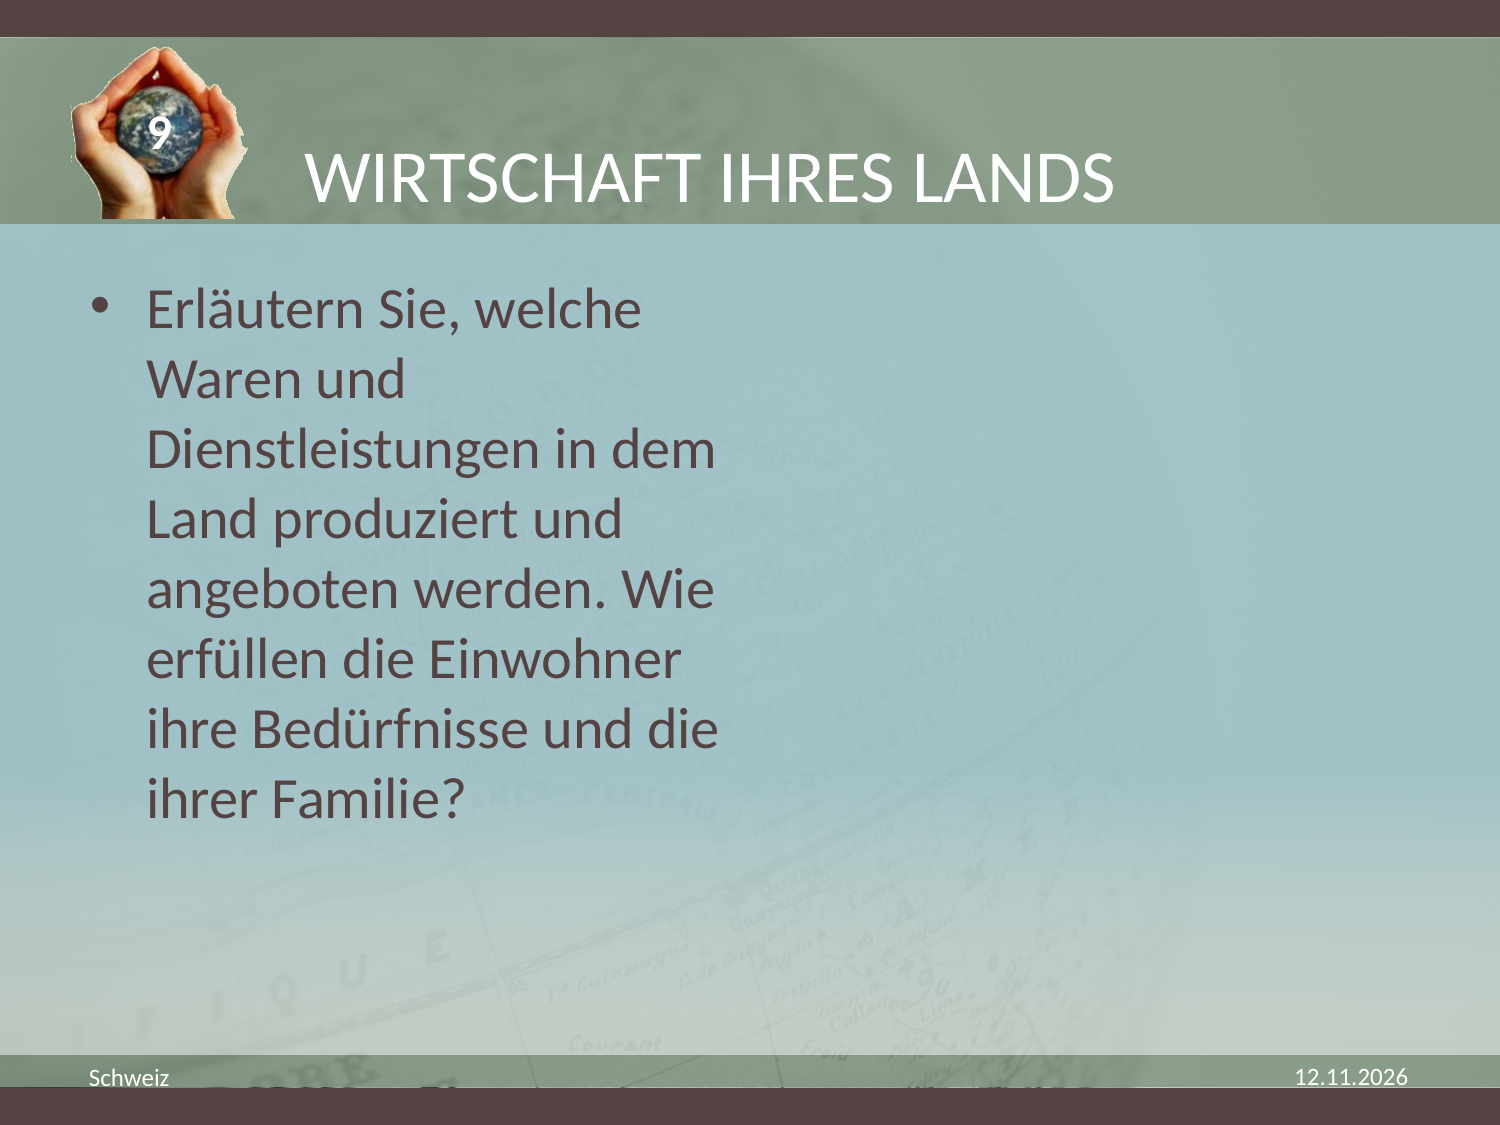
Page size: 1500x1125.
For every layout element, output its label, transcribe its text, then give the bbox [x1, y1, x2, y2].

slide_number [1073, 1045, 1424, 1106]
list Erläutern Sie, welche Waren und Dienstleistungen in dem Land produziert und angeboten werden. Wie erfüllen die Einwohner ihre Bedürfnisse und die ihrer Familie? [75, 262, 738, 1005]
footer Schweiz [74, 1046, 550, 1107]
title Wirtschaft Ihres Lands [289, 37, 1425, 225]
picture [70, 41, 248, 219]
slide_number 9 [112, 99, 207, 160]
